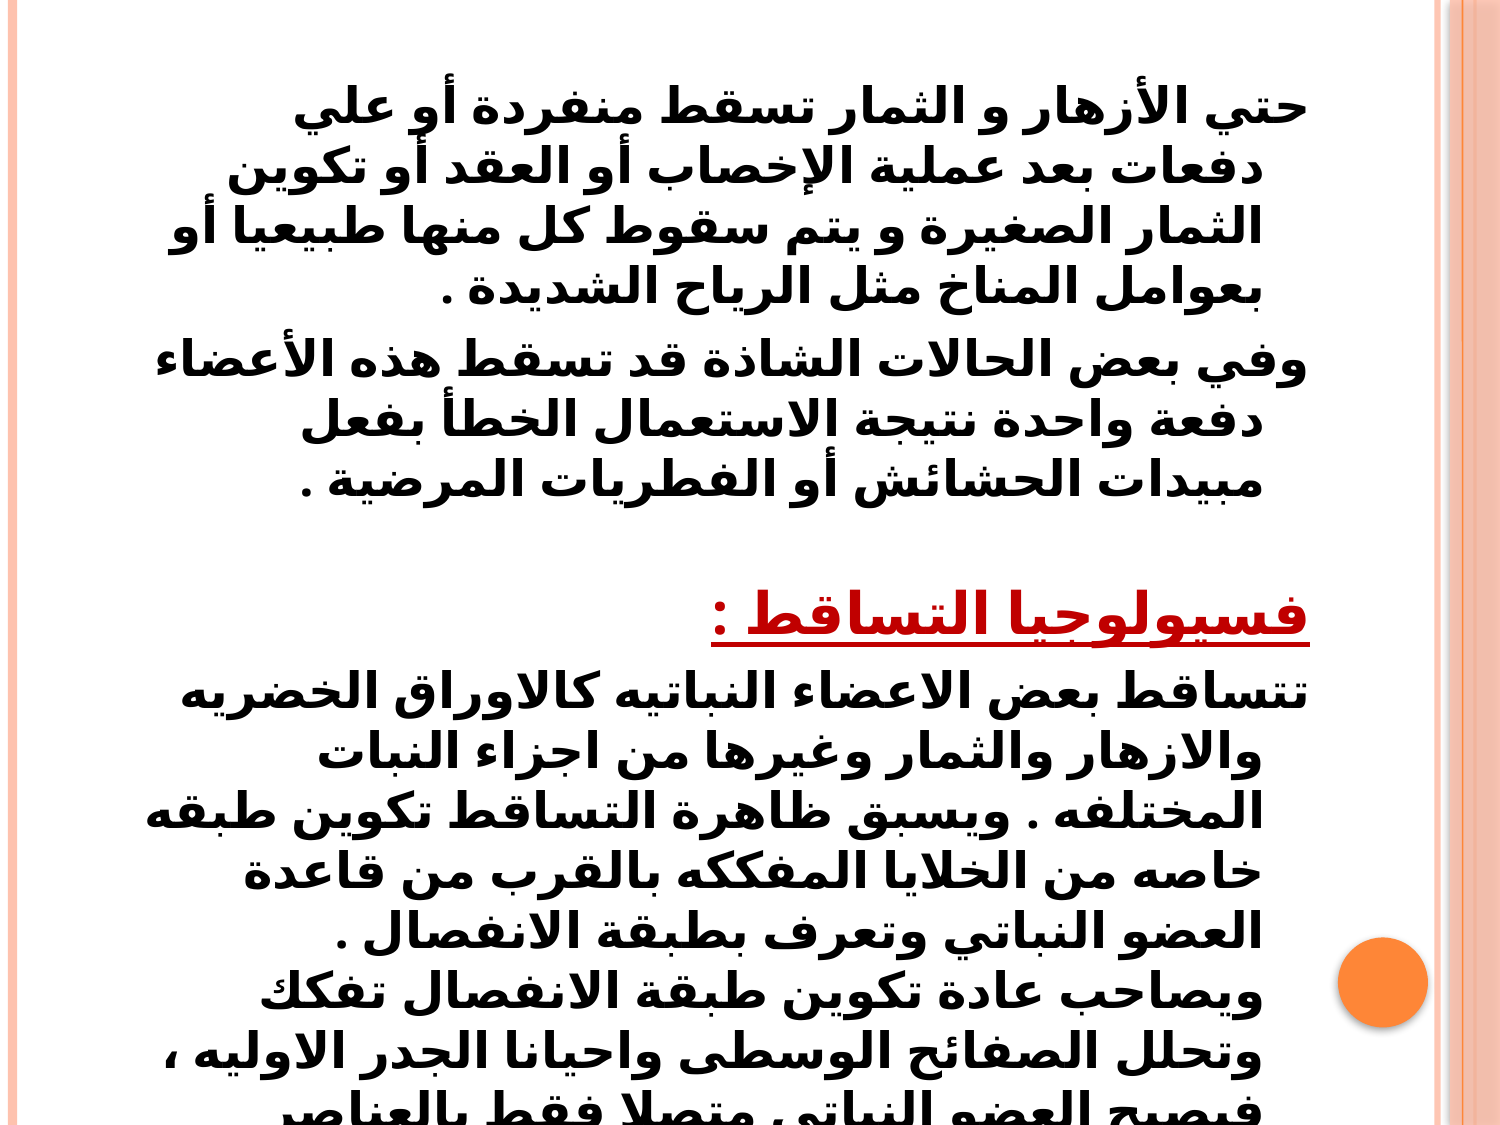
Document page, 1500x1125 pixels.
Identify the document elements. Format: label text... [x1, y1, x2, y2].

list حتي الأزھار و الثمار تسقط منفردة أو علي دفعات بعد عملیة الإخصاب أو العقد أو تكوین الثمار الصغیرة و یتم سقوط كل منھا طبیعیا أو بعوامل المناخ مثل الریاح الشدیدة . وفي بعض الحالات الشاذة قد تسقط ھذه الأعضاء دفعة واحدة نتیجة الاستعمال الخطأ بفعل مبیدات الحشائش أو الفطریات المرضیة . فسيولوجيا التساقط : تتساقط بعض الاعضاء النباتيه كالاوراق الخضريه والازهار والثمار وغيرها من اجزاء النبات المختلفه . ويسبق ظاهرة التساقط تكوين طبقه خاصه من الخلايا المفككه بالقرب من قاعدة العضو النباتي وتعرف بطبقة الانفصال . ويصاحب عادة تكوين طبقة الانفصال تفكك وتحلل الصفائح الوسطى واحيانا الجدر الاوليه ، فيصبح العضو النباتي متصلا فقط بالعناصر الوعائيه التي لا تقوى على حمله فتتساقط تحت تأثير الجاذبيه الارضيه او بفعل الرياح. [123, 66, 1326, 1012]
